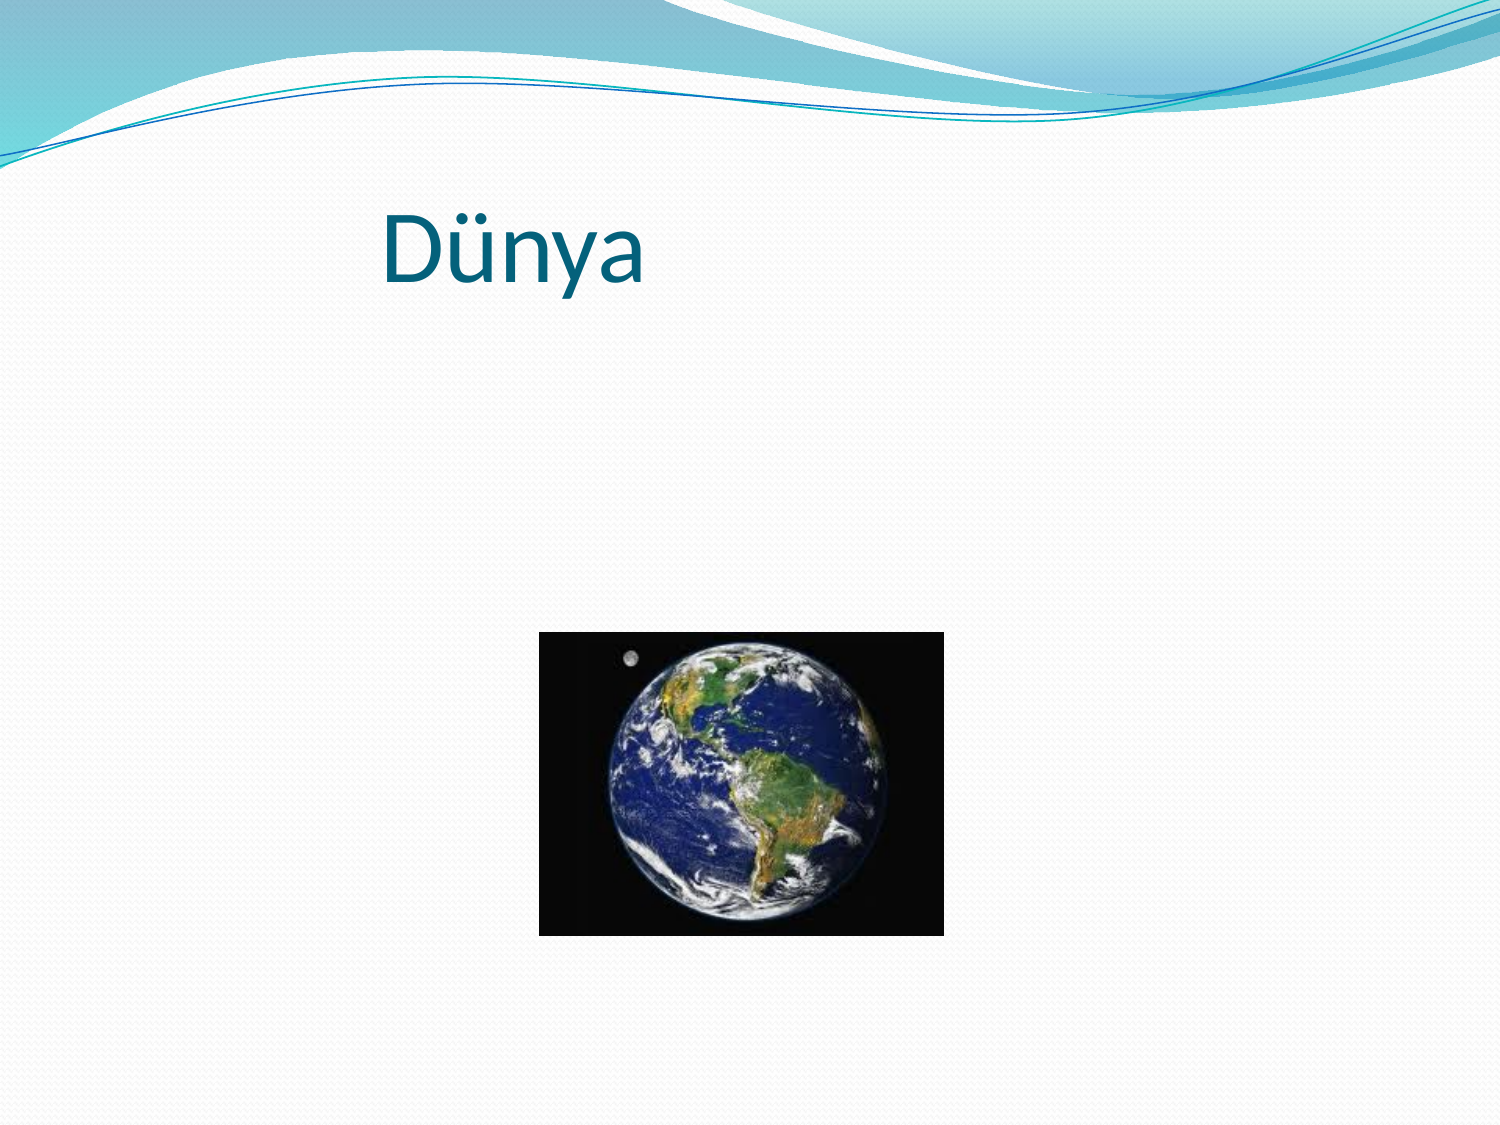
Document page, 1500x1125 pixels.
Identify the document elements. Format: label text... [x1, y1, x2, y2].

title Dünya [75, 115, 1425, 303]
picture [538, 632, 944, 937]
